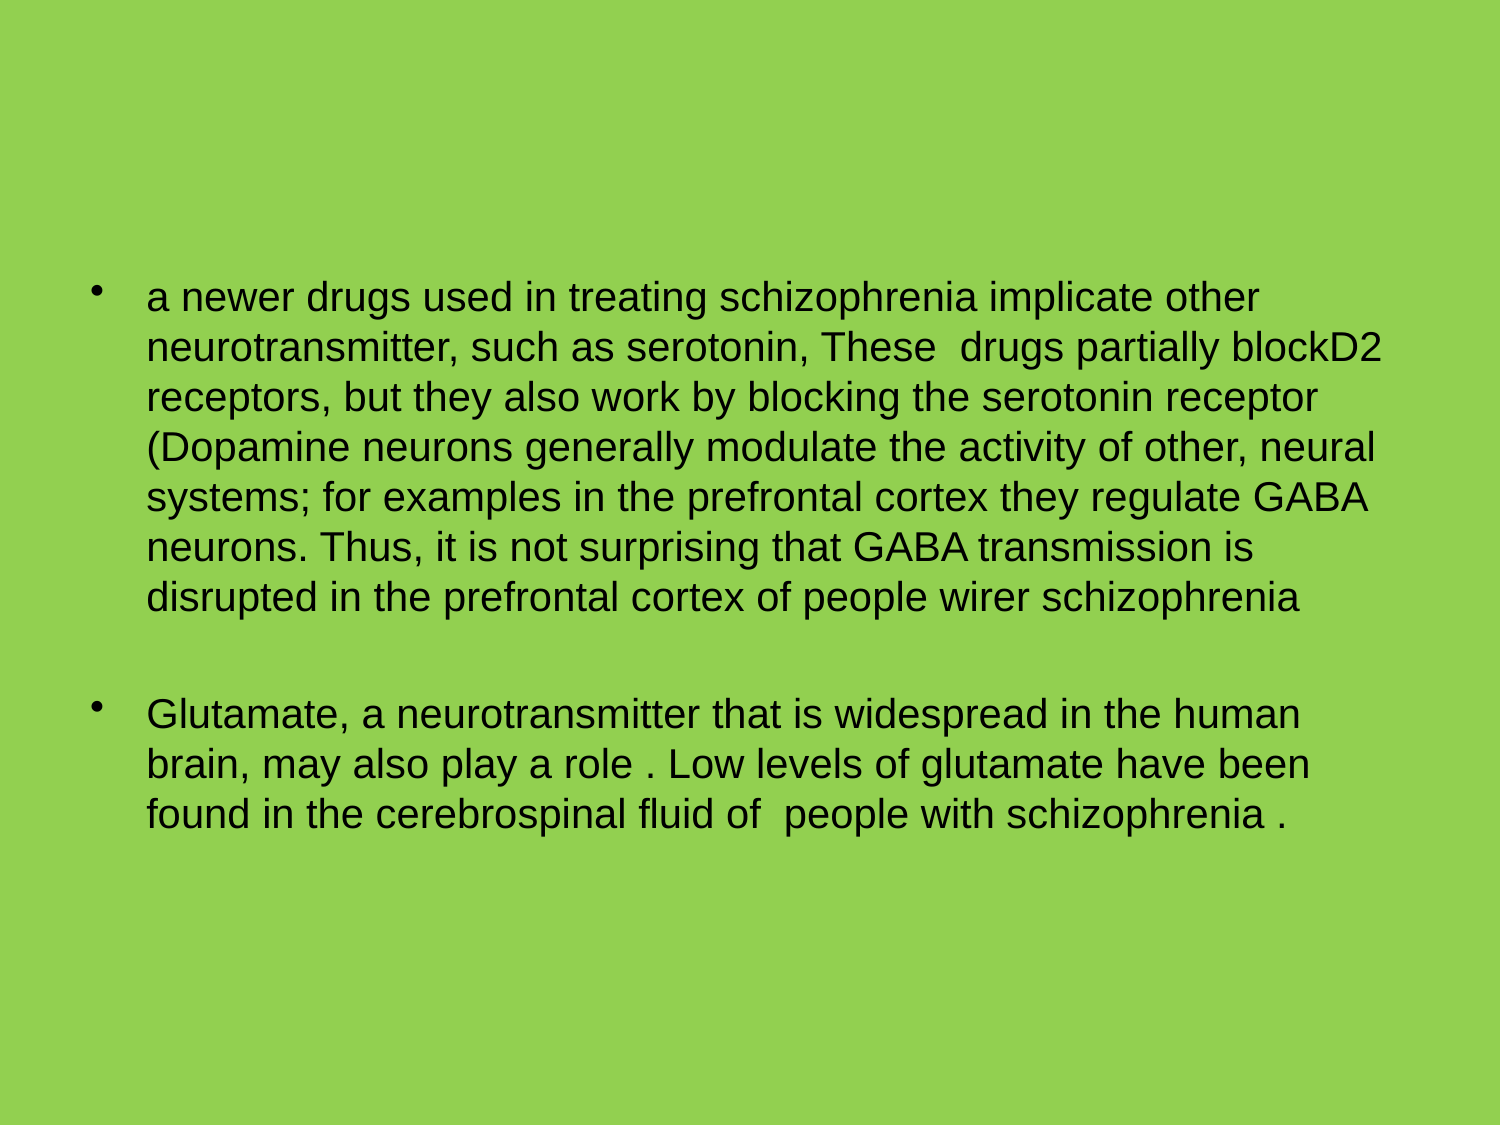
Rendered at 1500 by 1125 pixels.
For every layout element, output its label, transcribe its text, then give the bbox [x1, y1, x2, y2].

list a newer drugs used in treating schizophrenia implicate other neurotransmitter, such as serotonin, These drugs partially blockD2 receptors, but they also work by blocking the serotonin receptor (Dopamine neurons generally modulate the activity of other, neural systems; for examples in the prefrontal cortex they regulate GABA neurons. Thus, it is not surprising that GABA transmission is disrupted in the prefrontal cortex of people wirer schizophrenia Glutamate, a neurotransmitter that is widespread in the human brain, may also play a role . Low levels of glutamate have been found in the cerebrospinal fluid of people with schizophrenia . [75, 262, 1425, 1005]
